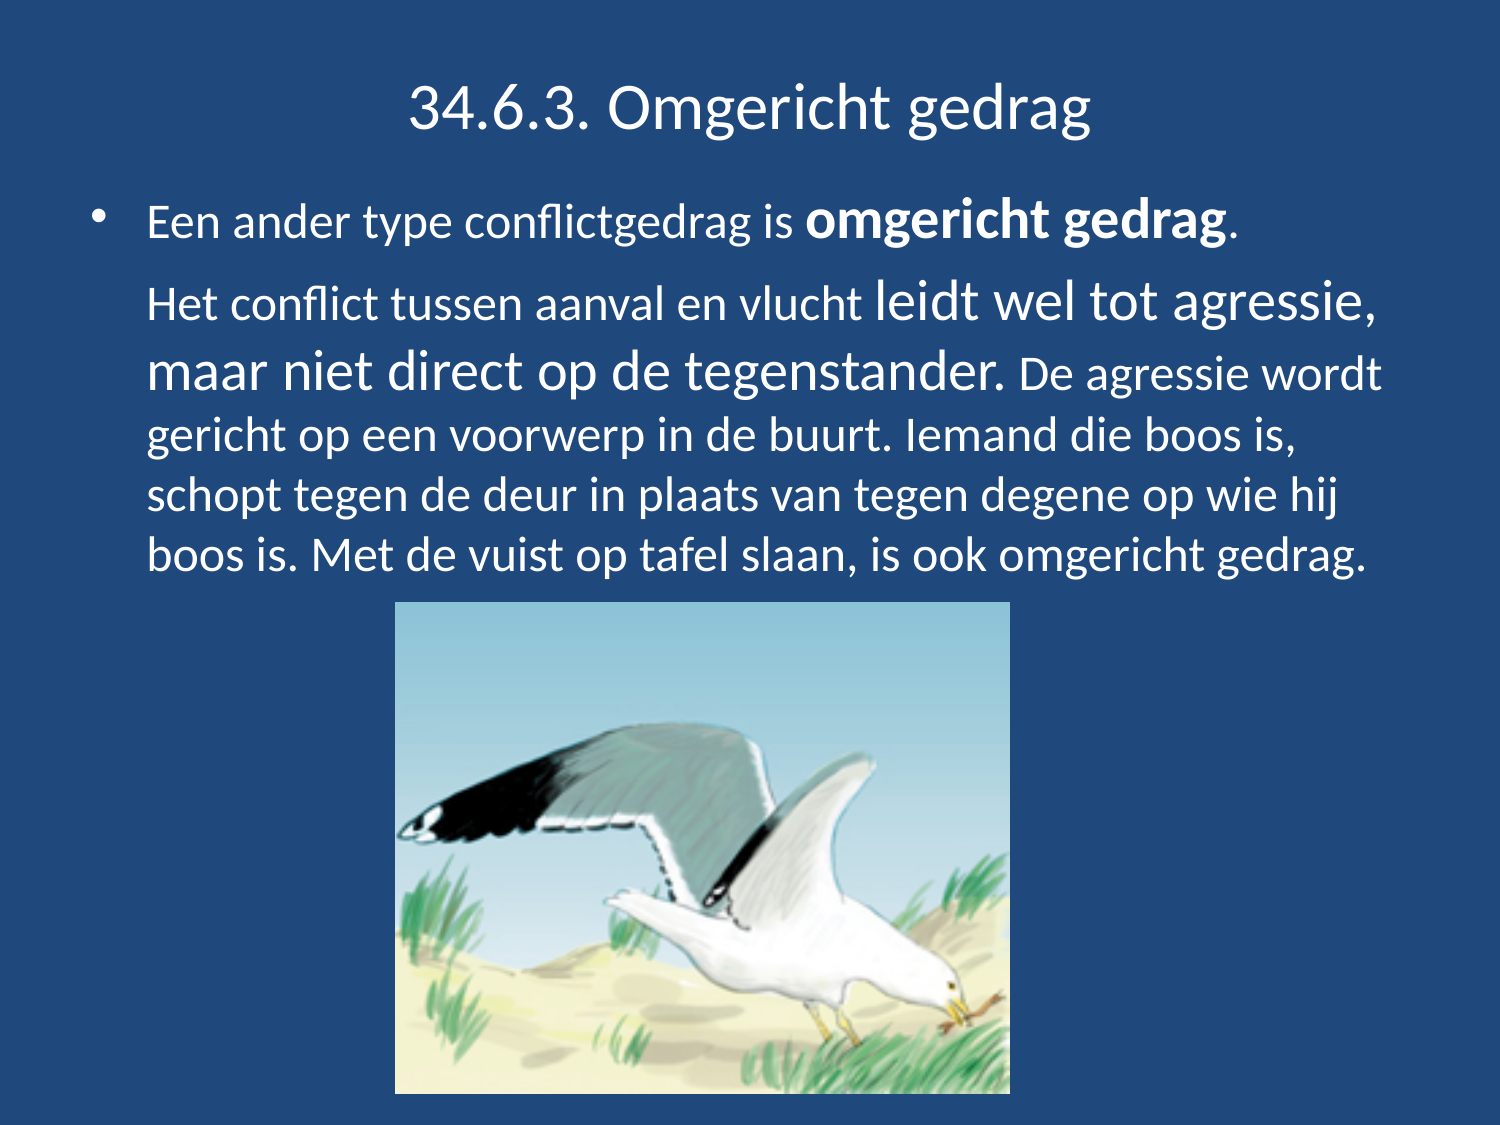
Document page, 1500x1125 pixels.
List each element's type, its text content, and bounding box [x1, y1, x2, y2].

list Een ander type conflictgedrag is omgericht gedrag. Het conflict tussen aanval en vlucht leidt wel tot agressie, maar niet direct op de tegenstander. De agressie wordt gericht op een voorwerp in de buurt. Iemand die boos is, schopt tegen de deur in plaats van tegen degene op wie hij boos is. Met de vuist op tafel slaan, is ook omgericht gedrag. [75, 172, 1425, 1071]
title 34.6.3. Omgericht gedrag [75, 45, 1425, 161]
picture [395, 602, 1011, 1095]
